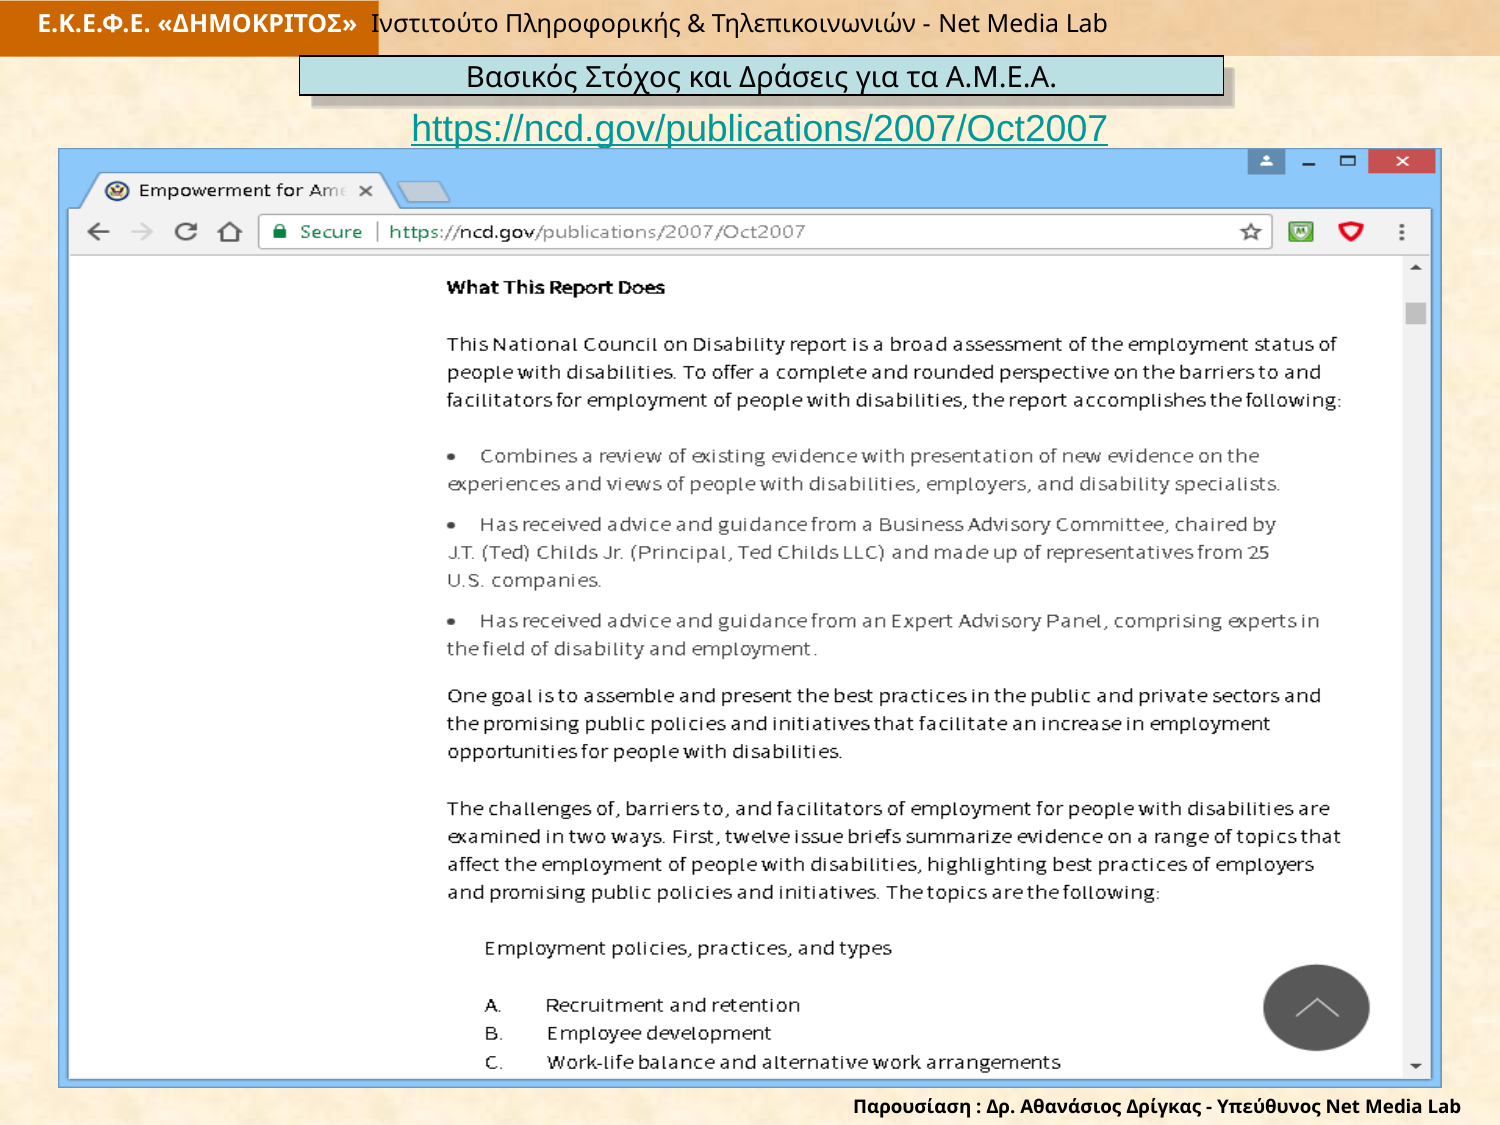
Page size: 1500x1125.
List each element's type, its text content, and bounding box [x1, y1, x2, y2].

picture [0, 56, 1500, 1125]
text_box Ε.Κ.Ε.Φ.Ε. «ΔΗΜΟΚΡΙΤΟΣ» Ινστιτούτο Πληροφορικής & Τηλεπικοινωνιών - Net Media Lab [22, 0, 1364, 45]
text_box [0, 0, 377, 57]
text_box https://ncd.gov/publications/2007/Oct2007 [396, 96, 1127, 145]
text_box [377, 0, 1500, 56]
text_box Παρουσίαση : Δρ. Αθανάσιος Δρίγκας - Υπεύθυνος Net Media Lab [838, 1087, 1500, 1125]
text_box Βασικός Στόχος και Δράσεις για τα Α.Μ.Ε.Α. [280, 50, 1243, 101]
